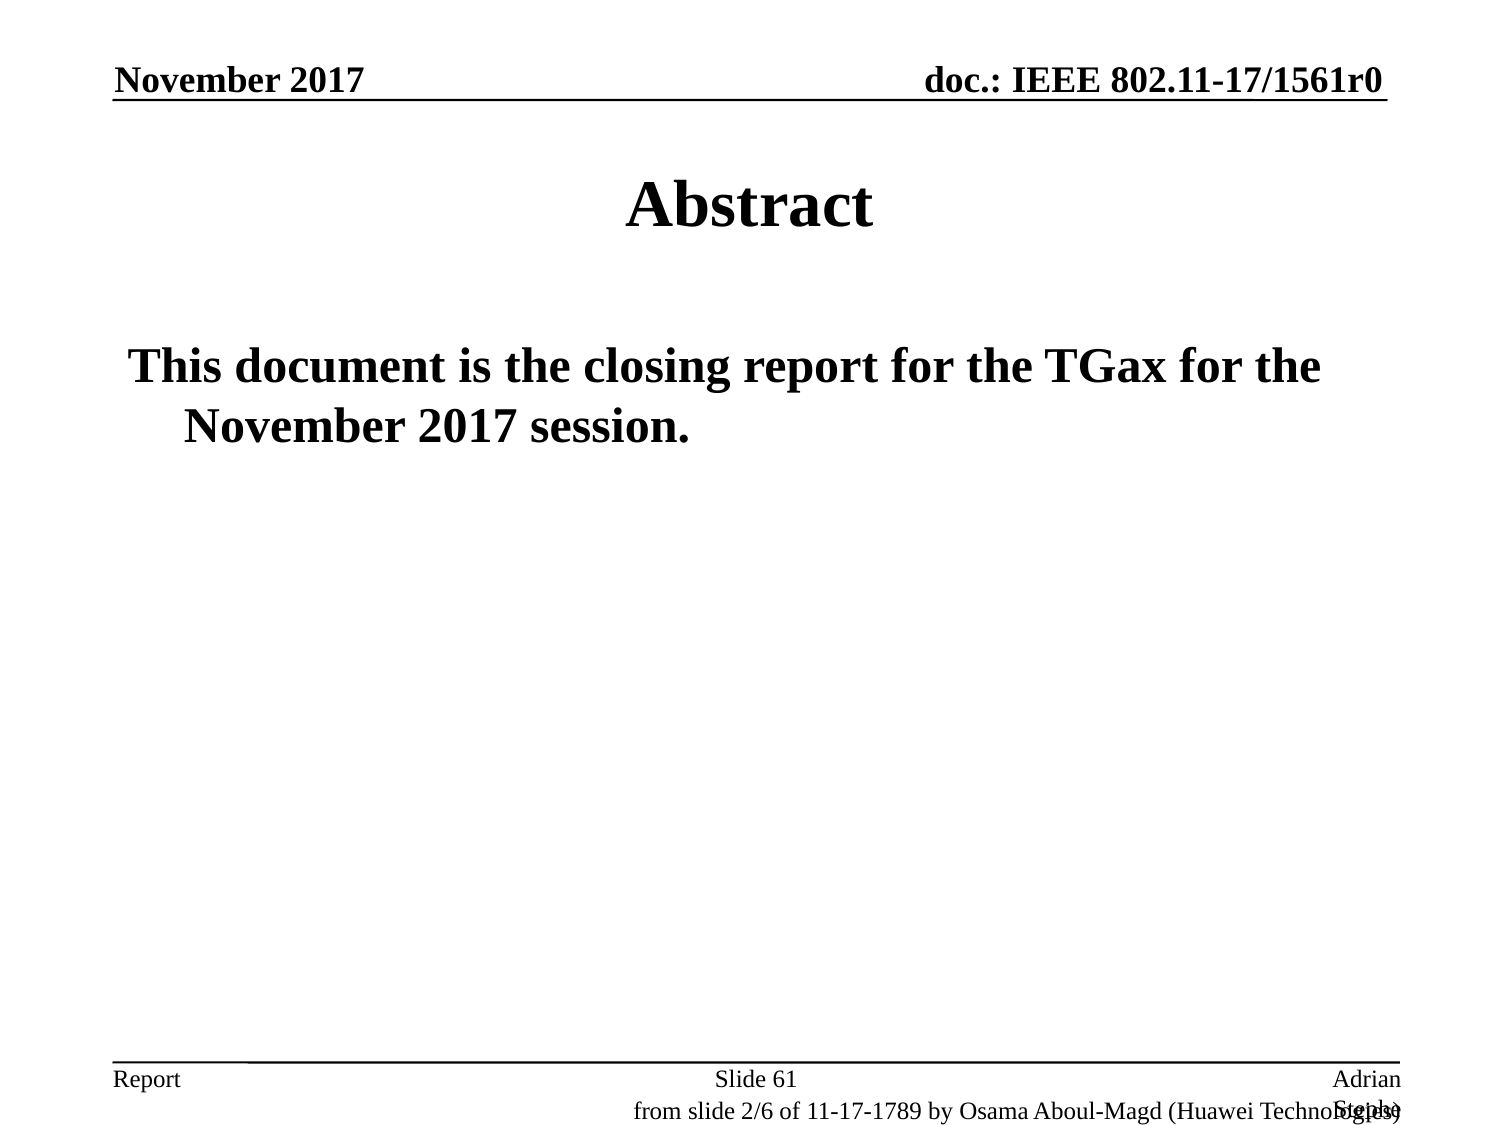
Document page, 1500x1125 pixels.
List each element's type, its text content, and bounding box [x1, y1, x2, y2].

footer Adrian Stephens, Intel Corporation [1324, 1061, 1402, 1087]
text_box from slide 2/6 of 11-17-1789 by Osama Aboul-Magd (Huawei Technologies) [343, 1087, 1417, 1125]
title Abstract [112, 112, 1388, 288]
list This document is the closing report for the TGax for the November 2017 session. [112, 324, 1388, 1000]
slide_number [114, 54, 374, 101]
slide_number Slide 61 [711, 1061, 801, 1093]
